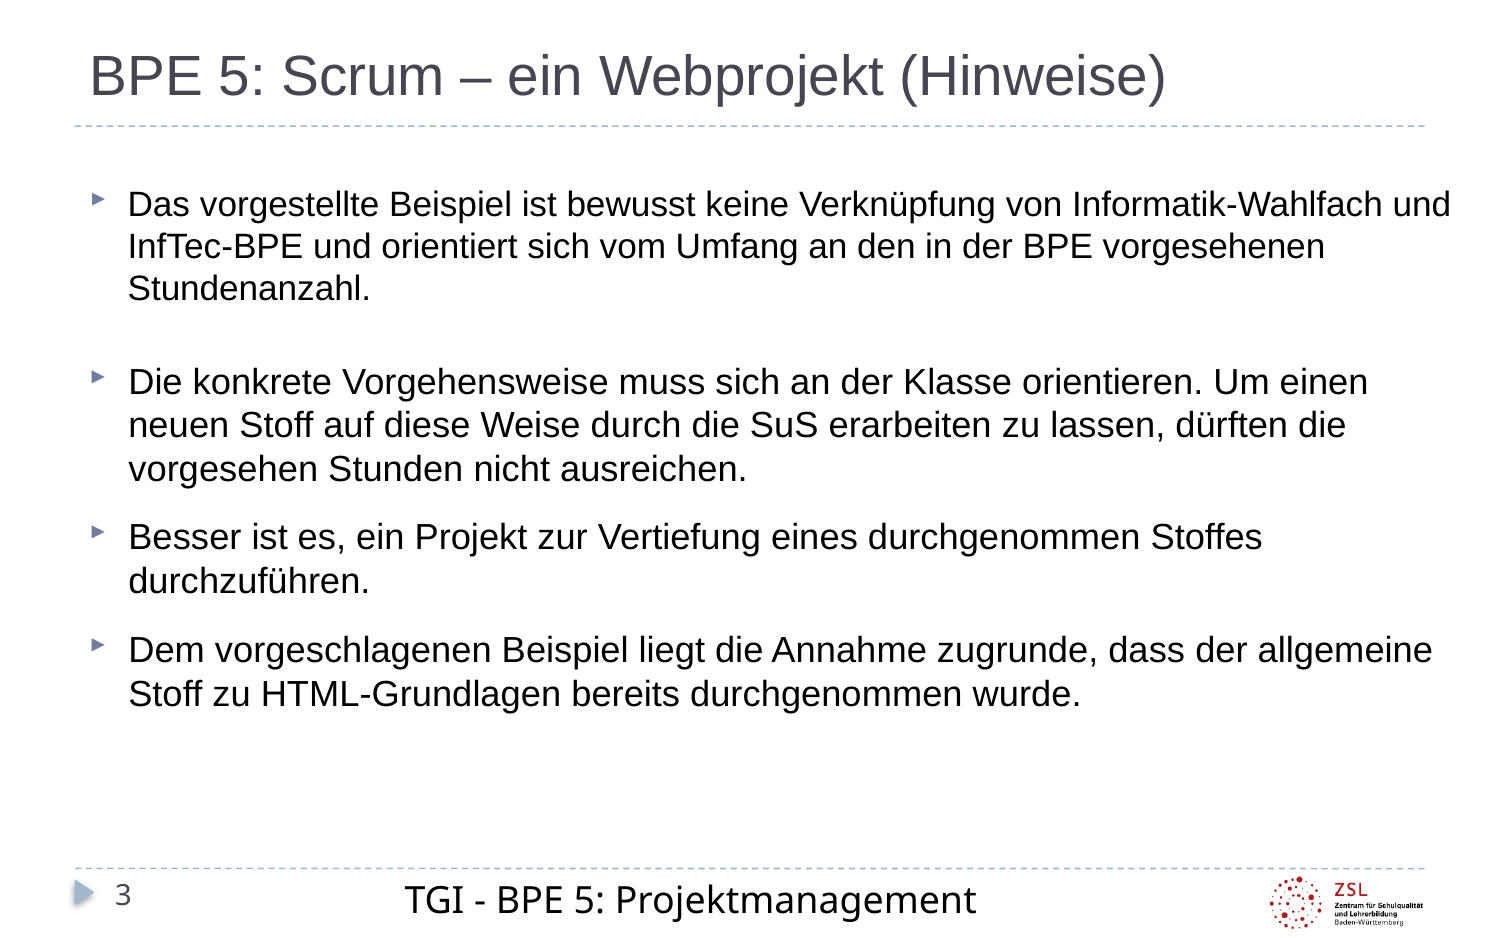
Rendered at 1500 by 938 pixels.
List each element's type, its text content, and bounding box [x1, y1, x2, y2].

slide_number 3 [100, 868, 336, 919]
title BPE 5: Scrum – ein Webprojekt (Hinweise) [75, 31, 1425, 115]
footer TGI - BPE 5: Projektmanagement [336, 868, 1046, 919]
list Das vorgestellte Beispiel ist bewusst keine Verknüpfung von Informatik-Wahlfach und InfTec-BPE und orientiert sich vom Umfang an den in der BPE vorgesehenen Stundenanzahl. [75, 173, 1471, 316]
picture [1269, 875, 1424, 930]
text_box Die konkrete Vorgehensweise muss sich an der Klasse orientieren. Um einen neuen Stoff auf diese Weise durch die SuS erarbeiten zu lassen, dürften die vorgesehen Stunden nicht ausreichen. Besser ist es, ein Projekt zur Vertiefung eines durchgenommen Stoffes durchzuführen. Dem vorgeschlagenen Beispiel liegt die Annahme zugrunde, dass der allgemeine Stoff zu HTML-Grundlagen bereits durchgenommen wurde. [74, 350, 1471, 724]
